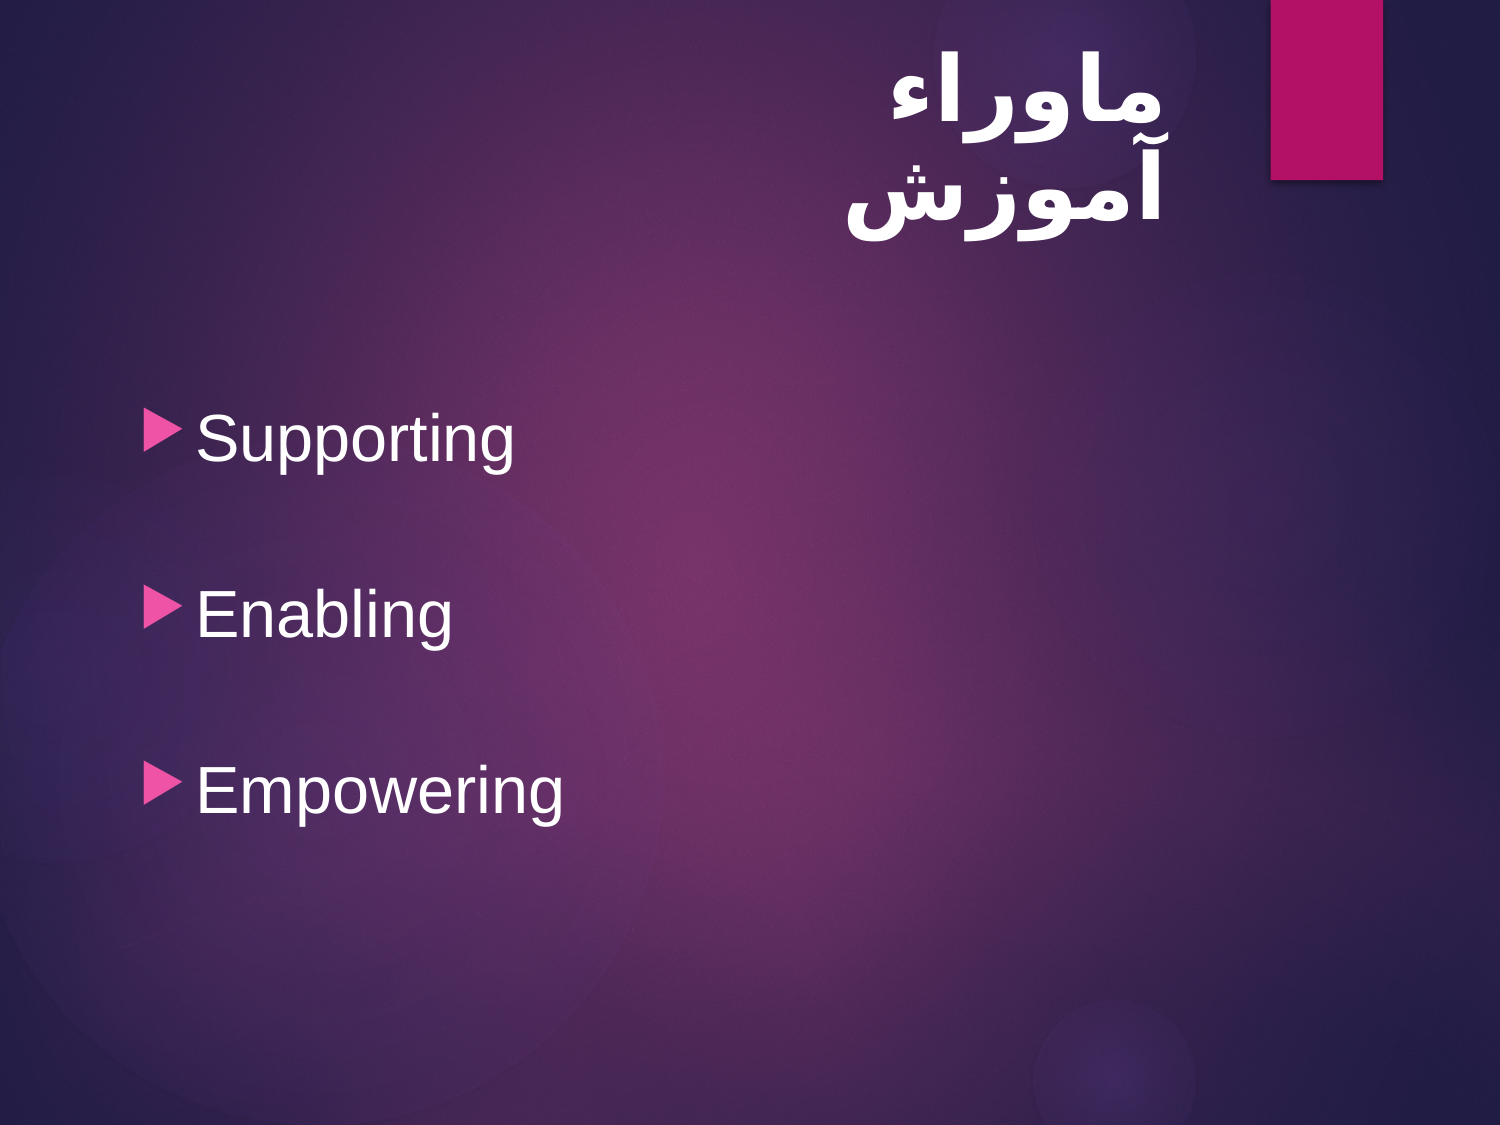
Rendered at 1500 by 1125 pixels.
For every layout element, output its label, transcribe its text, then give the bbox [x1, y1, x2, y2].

text_box ماوراء آموزش [631, 34, 1182, 247]
list Supporting Enabling Empowering [123, 267, 1081, 882]
